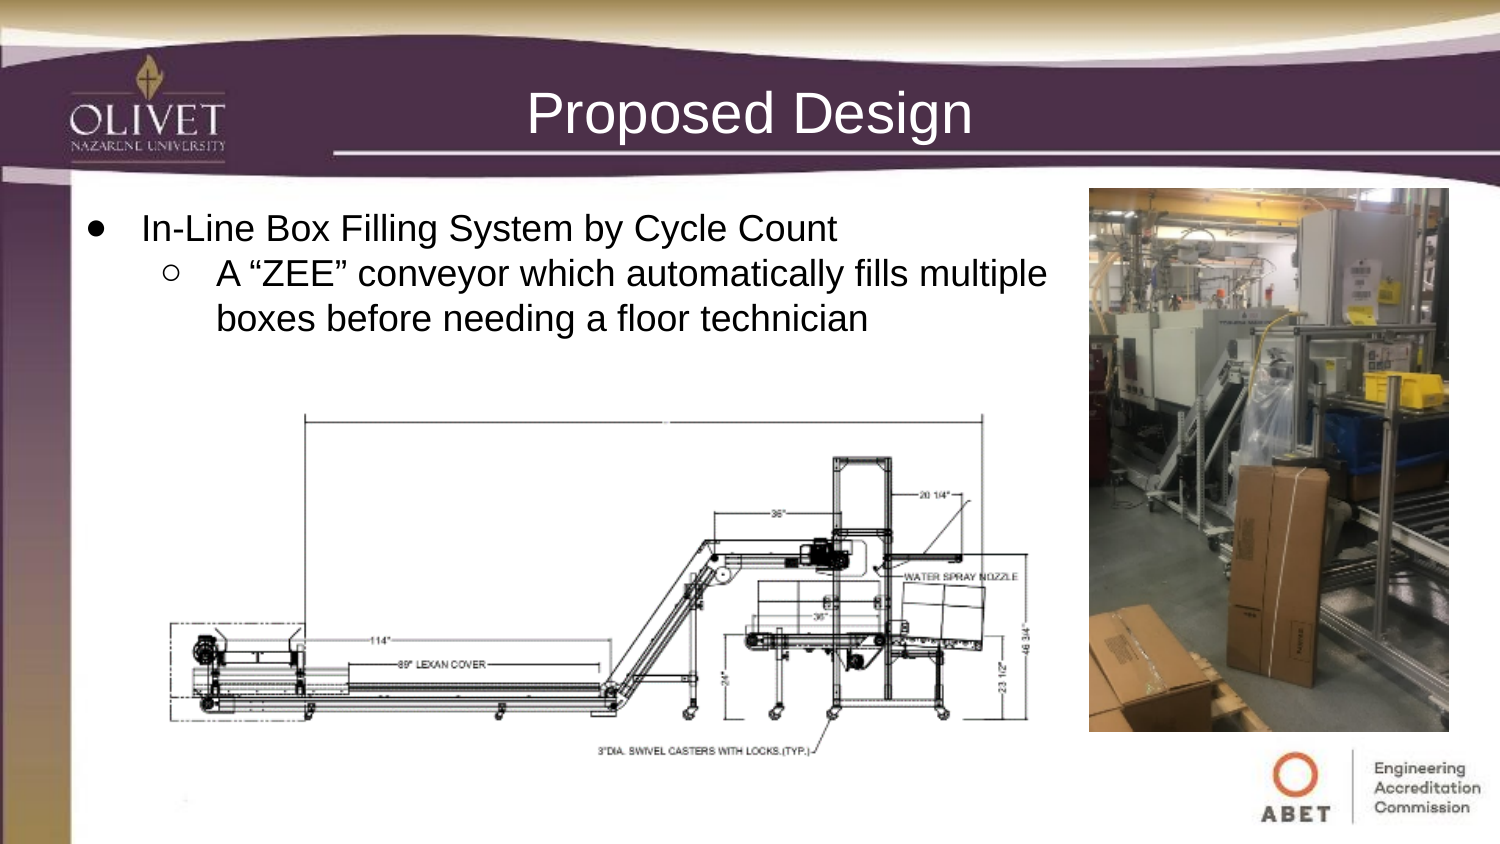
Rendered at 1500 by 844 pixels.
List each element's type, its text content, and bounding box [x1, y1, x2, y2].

title Proposed Design [51, 60, 1449, 155]
list In-Line Box Filling System by Cycle Count A “ZEE” conveyor which automatically fills multiple boxes before needing a floor technician [51, 189, 1090, 785]
picture [0, 0, 1500, 844]
